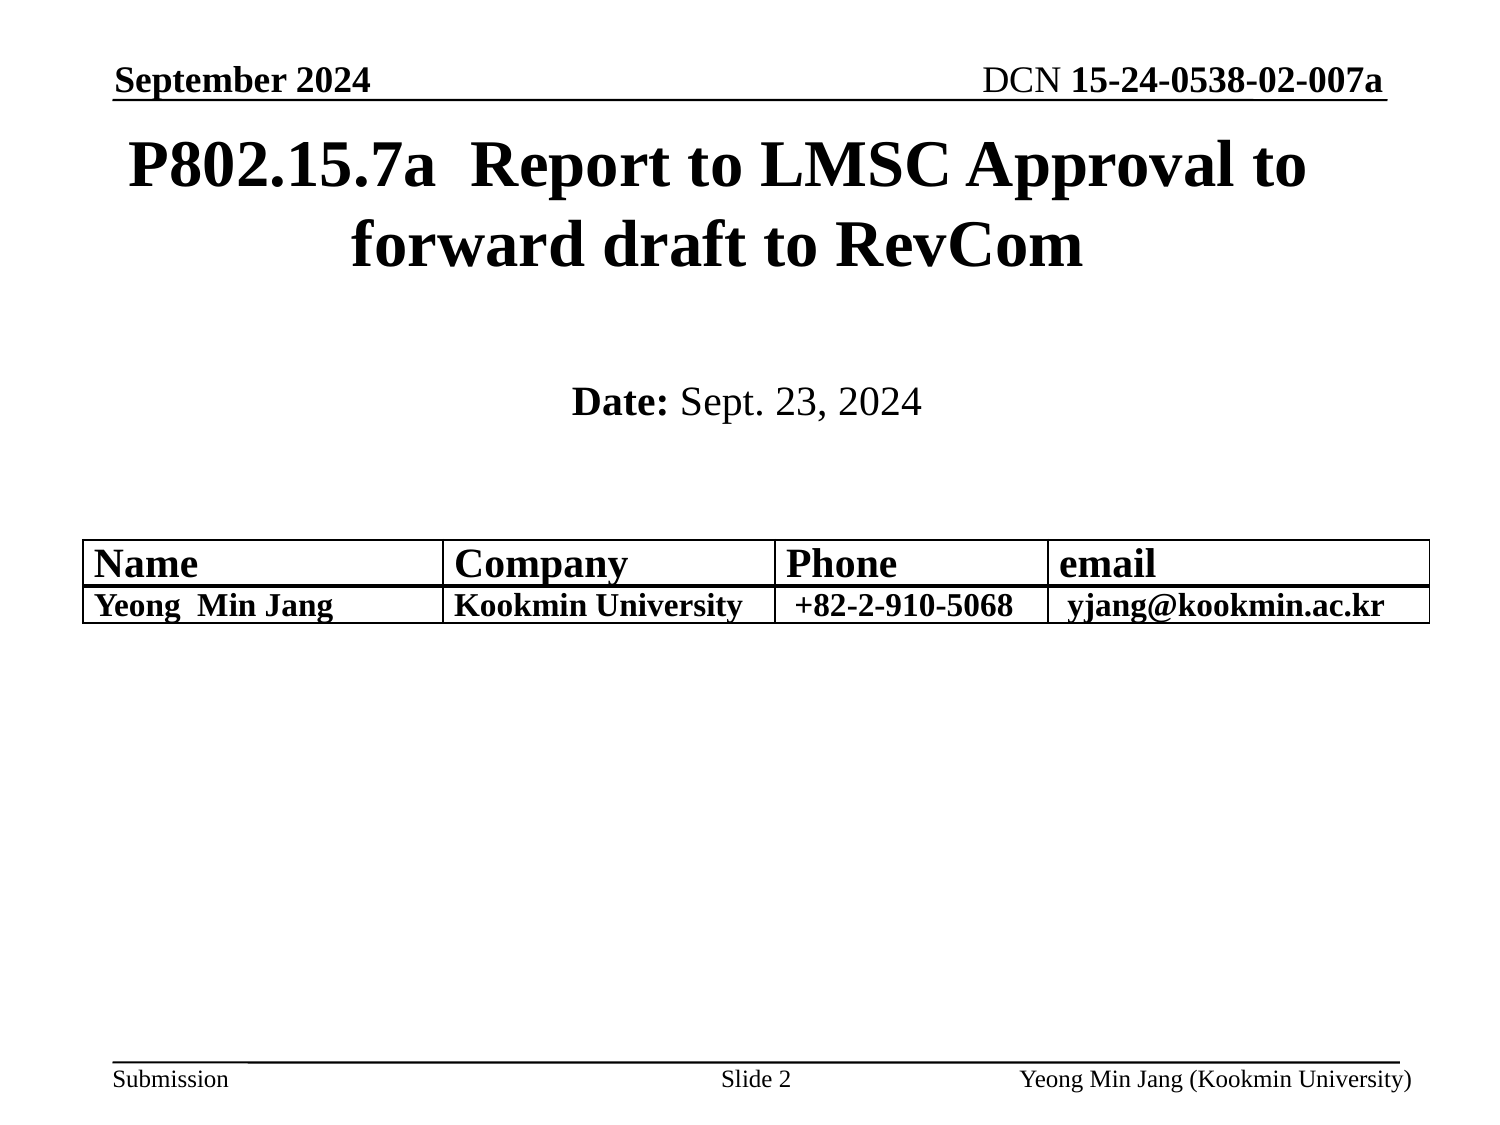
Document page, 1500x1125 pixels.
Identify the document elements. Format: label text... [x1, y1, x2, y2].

table_cell Kookmin University [444, 588, 774, 622]
table_cell yjang@kookmin.ac.kr [1049, 588, 1429, 622]
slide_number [114, 54, 374, 101]
table_header email [1049, 541, 1429, 584]
table_header Company [444, 541, 774, 584]
table_header Name [84, 541, 442, 584]
table_cell +82-2-910-5068 [776, 588, 1047, 622]
slide_number Slide 2 [712, 1061, 800, 1093]
text_box Date: Sept. 23, 2024 [109, 366, 1385, 429]
footer Yeong Min Jang (Kookmin University) [1014, 1061, 1413, 1093]
text_box P802.15.7a Report to LMSC Approval to forward draft to RevCom [49, 112, 1388, 288]
table_cell Yeong Min Jang [84, 588, 442, 622]
table_header Phone [776, 541, 1047, 584]
